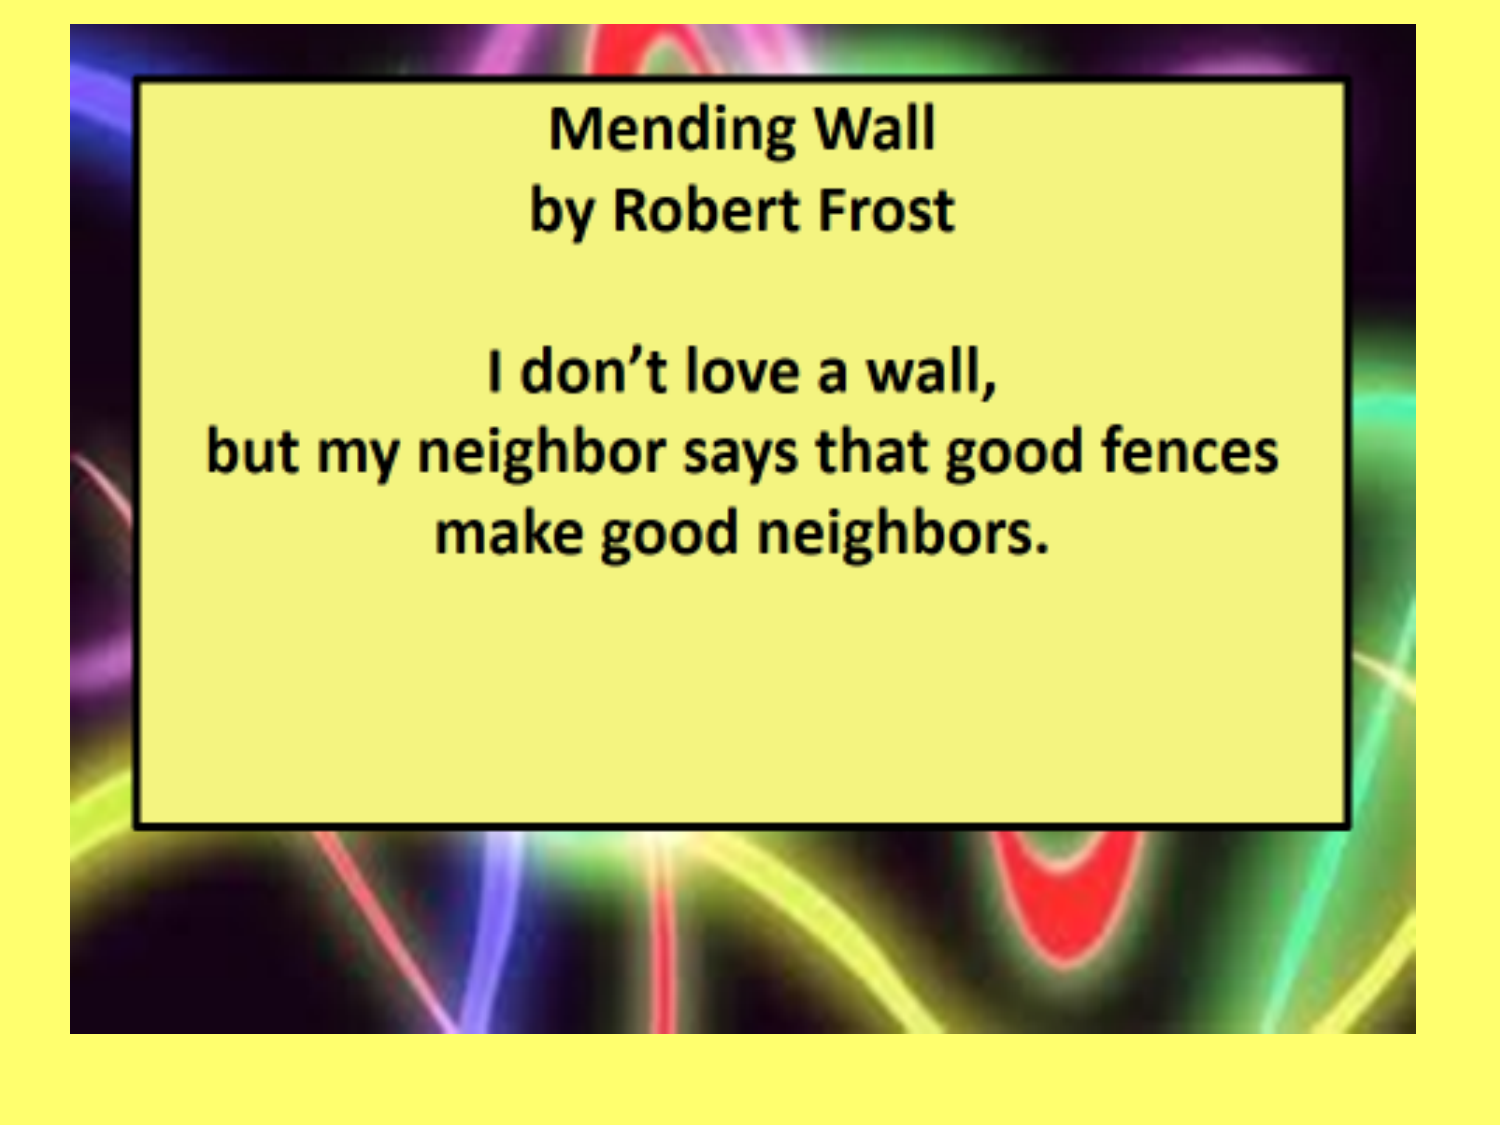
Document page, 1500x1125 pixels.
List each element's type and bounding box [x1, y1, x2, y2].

list [69, 24, 1416, 1035]
